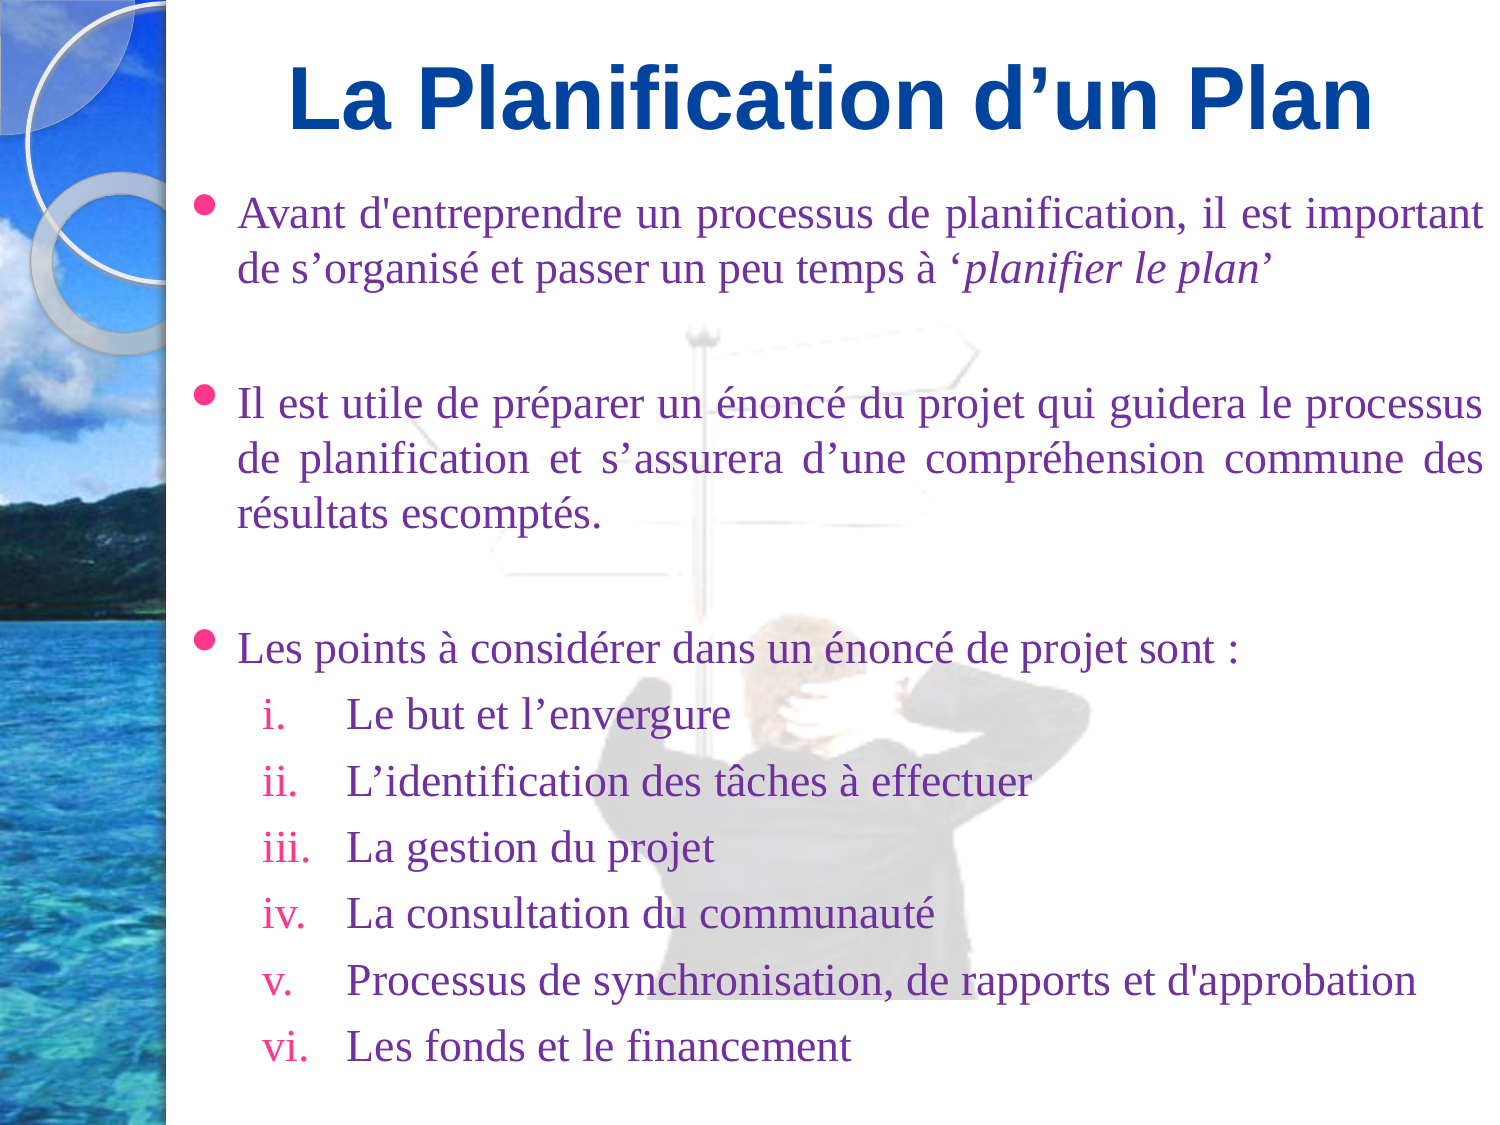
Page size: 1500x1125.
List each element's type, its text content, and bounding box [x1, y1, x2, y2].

picture [53, 240, 160, 332]
picture [0, 134, 166, 1125]
picture [387, 274, 1130, 1001]
picture [62, 195, 160, 280]
picture [136, 0, 162, 4]
title La Planification d’un Plan [162, 0, 1500, 188]
picture [32, 13, 160, 207]
list Avant d'entreprendre un processus de planification, il est important de s’organisé et passer un peu temps à ‘planifier le plan’ Il est utile de préparer un énoncé du projet qui guidera le processus de planification et s’assurera d’une compréhension commune des résultats escomptés. Les points à considérer dans un énoncé de projet sont : Le but et l’envergure L’identification des tâches à effectuer La gestion du projet La consultation du communauté Processus de synchronisation, de rapports et d'approbation Les fonds et le financement [162, 188, 1500, 963]
